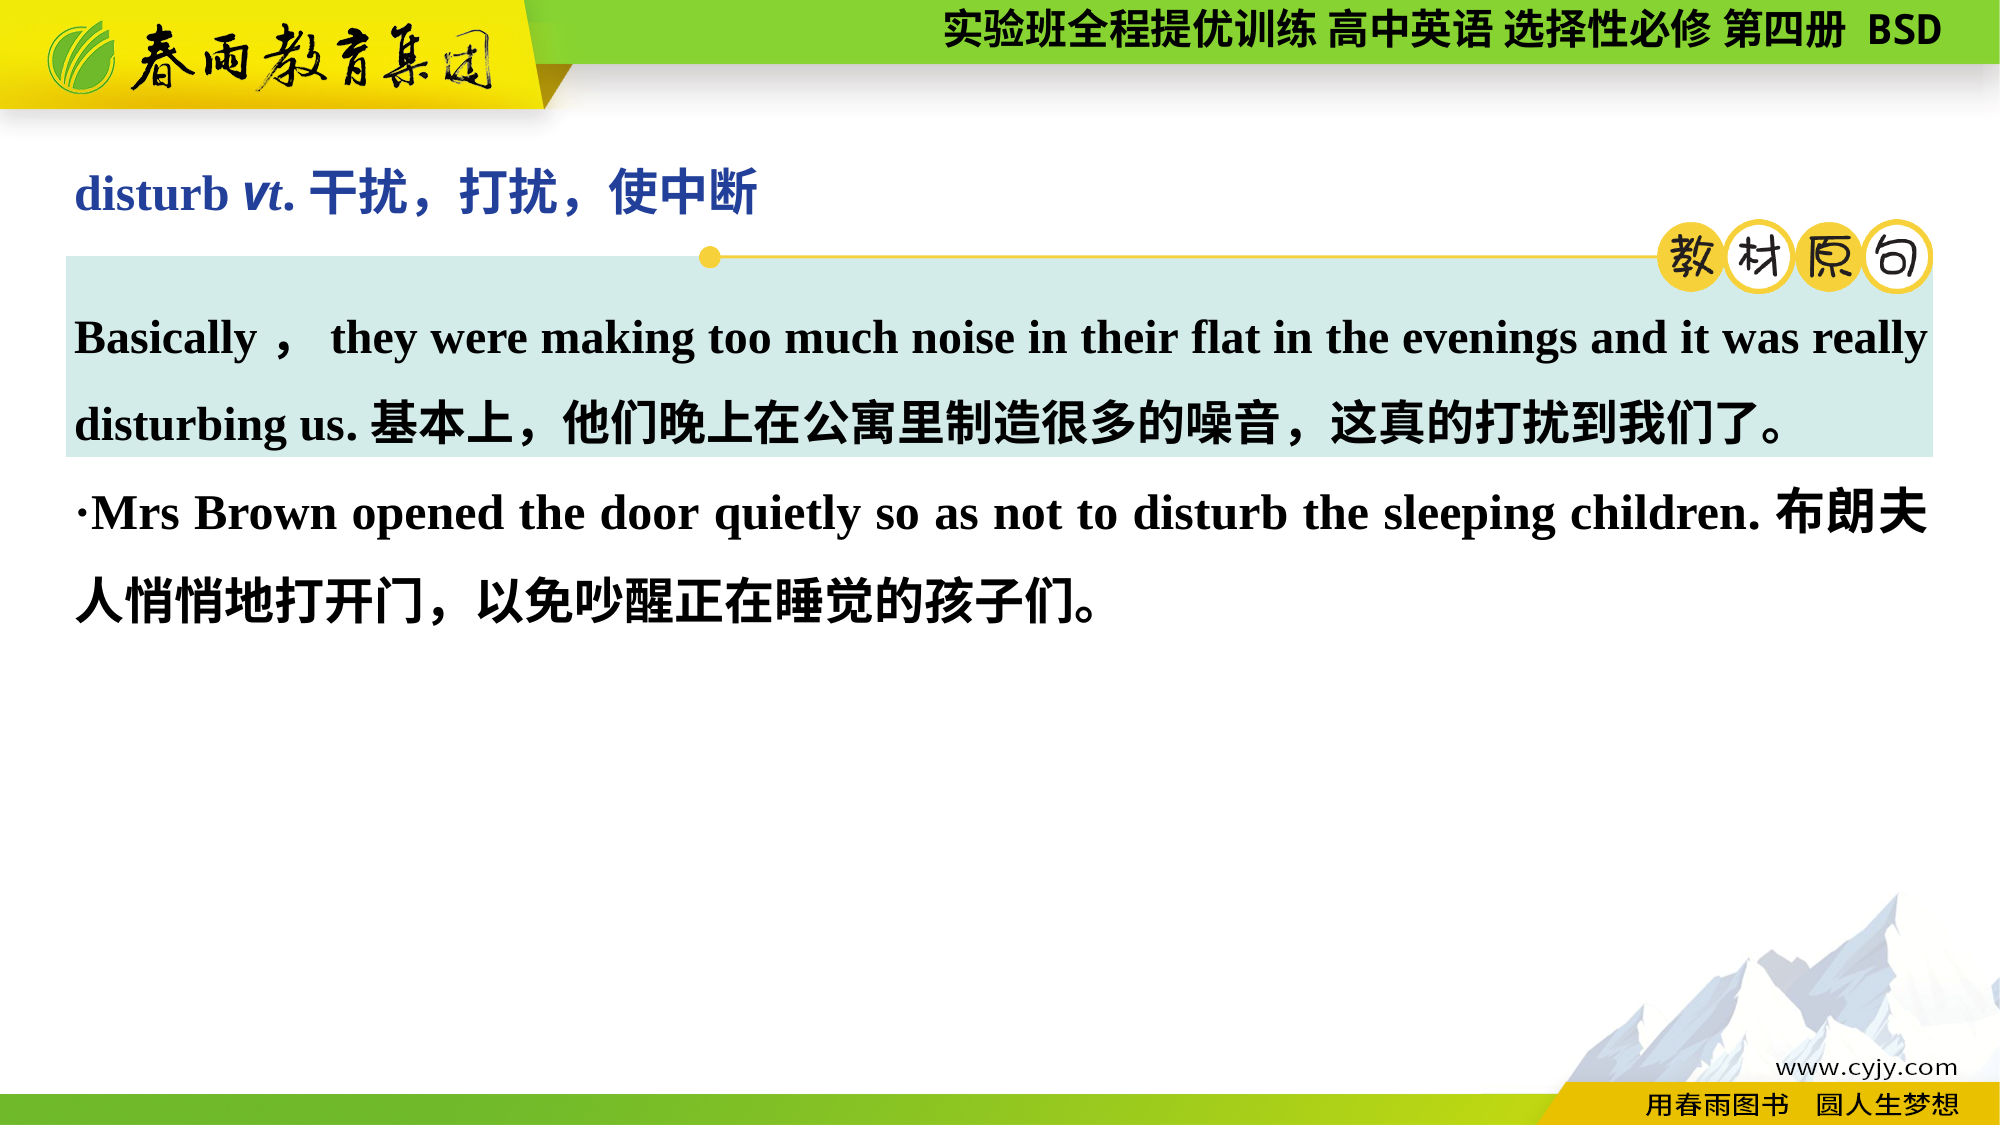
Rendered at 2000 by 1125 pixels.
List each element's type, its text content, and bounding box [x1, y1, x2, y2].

picture [0, 0, 2000, 1125]
list disturb vt.干扰，打扰，使中断 Basically，they were making too much noise in their flat in the evenings and it was really disturbing us.基本上，他们晚上在公寓里制造很多的噪音，这真的打扰到我们了。 ·Mrs Brown opened the door quietly so as not to disturb the sleeping children.布朗夫人悄悄地打开门，以免吵醒正在睡觉的孩子们。 [59, 122, 1944, 643]
